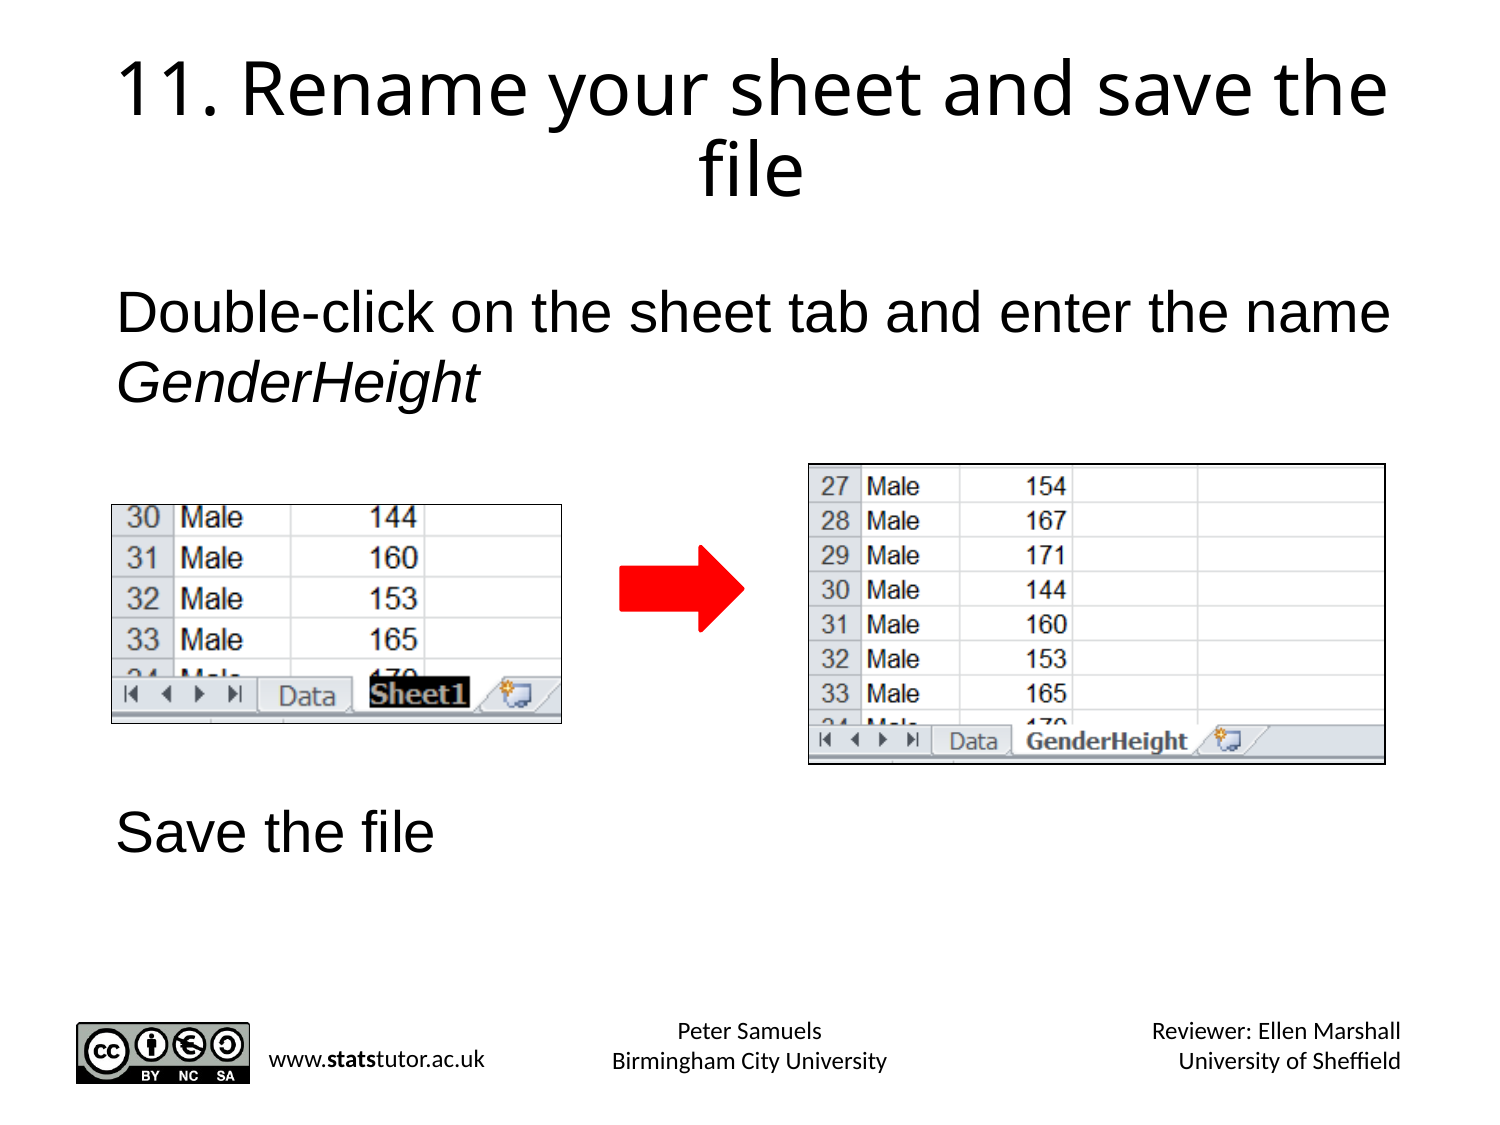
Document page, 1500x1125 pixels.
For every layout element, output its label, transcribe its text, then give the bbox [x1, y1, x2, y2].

text_box Save the file [100, 786, 1443, 872]
text_box Reviewer: Ellen Marshall University of Sheffield [1038, 1007, 1417, 1083]
picture [808, 464, 1385, 764]
text_box Peter Samuels Birmingham City University [549, 1007, 951, 1083]
text_box [619, 544, 745, 633]
picture [76, 1022, 251, 1084]
title 11. Rename your sheet and save the file [69, 42, 1436, 220]
text_box Double-click on the sheet tab and enter the name GenderHeight [101, 267, 1444, 422]
picture [111, 505, 562, 723]
text_box www.statstutor.ac.uk [254, 1035, 550, 1080]
